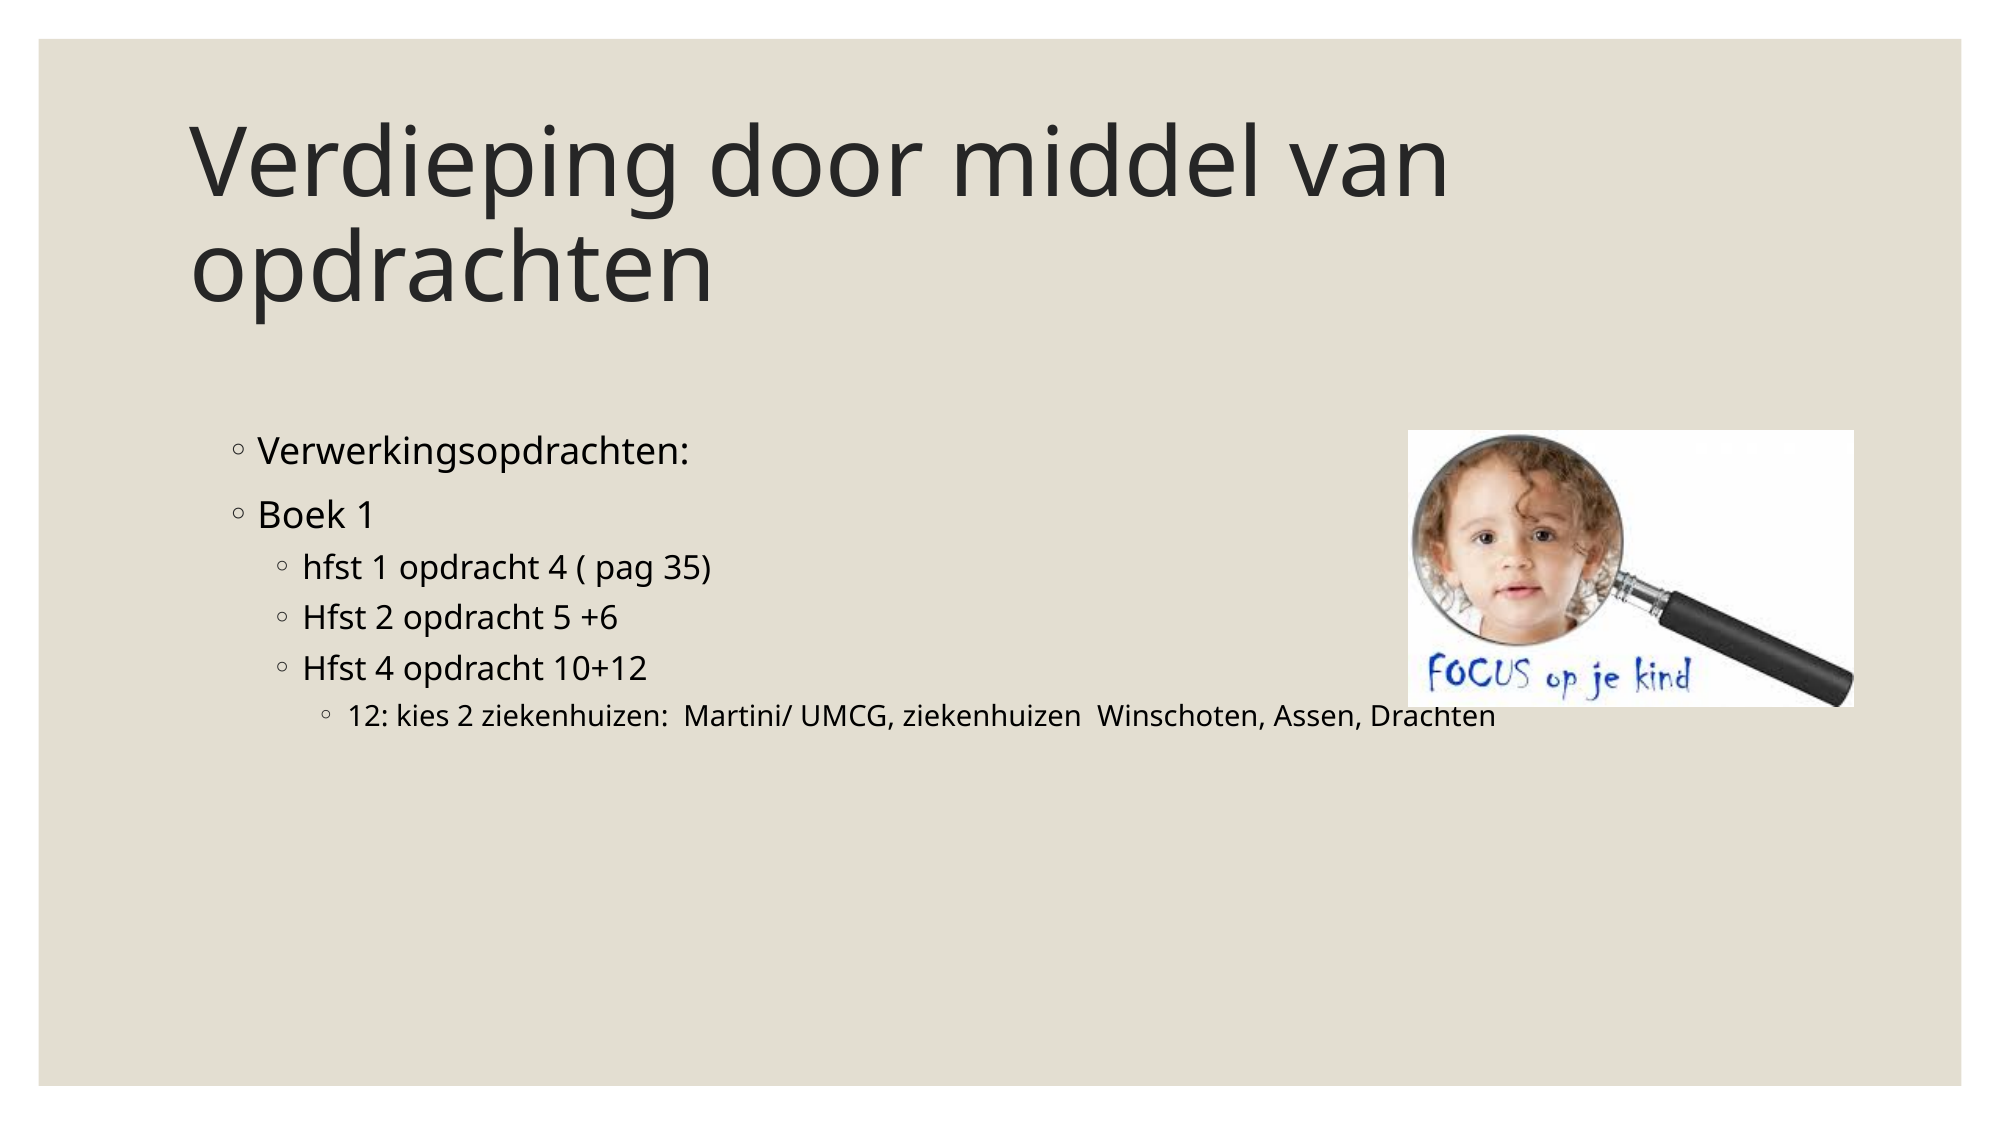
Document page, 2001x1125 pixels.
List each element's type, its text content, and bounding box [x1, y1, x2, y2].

picture [1408, 430, 1854, 707]
title Verdieping door middel van opdrachten [174, 105, 1825, 331]
list Verwerkingsopdrachten: Boek 1 hfst 1 opdracht 4 ( pag 35) Hfst 2 opdracht 5 +6 Hfst 4 opdracht 10+12 12: kies 2 ziekenhuizen: Martini/ UMCG, ziekenhuizen Winschoten, Assen, Drachten [212, 419, 1788, 1017]
